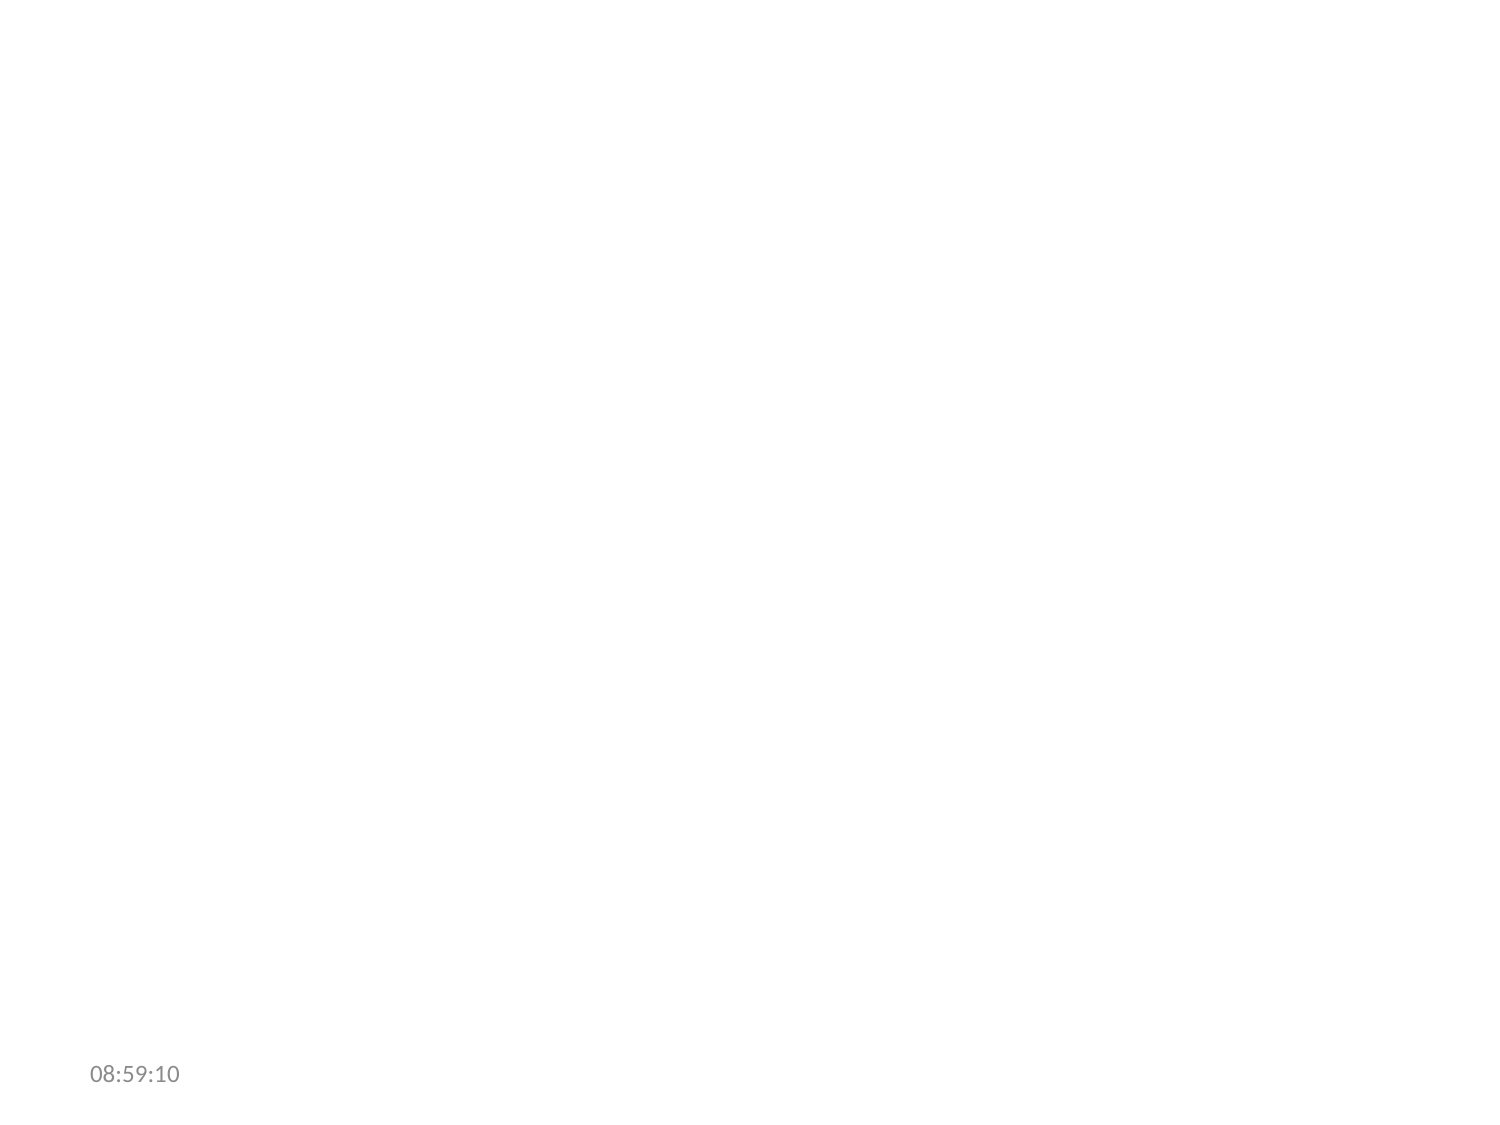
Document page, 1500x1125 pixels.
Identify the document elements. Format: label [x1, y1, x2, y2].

slide_number [75, 1042, 425, 1103]
